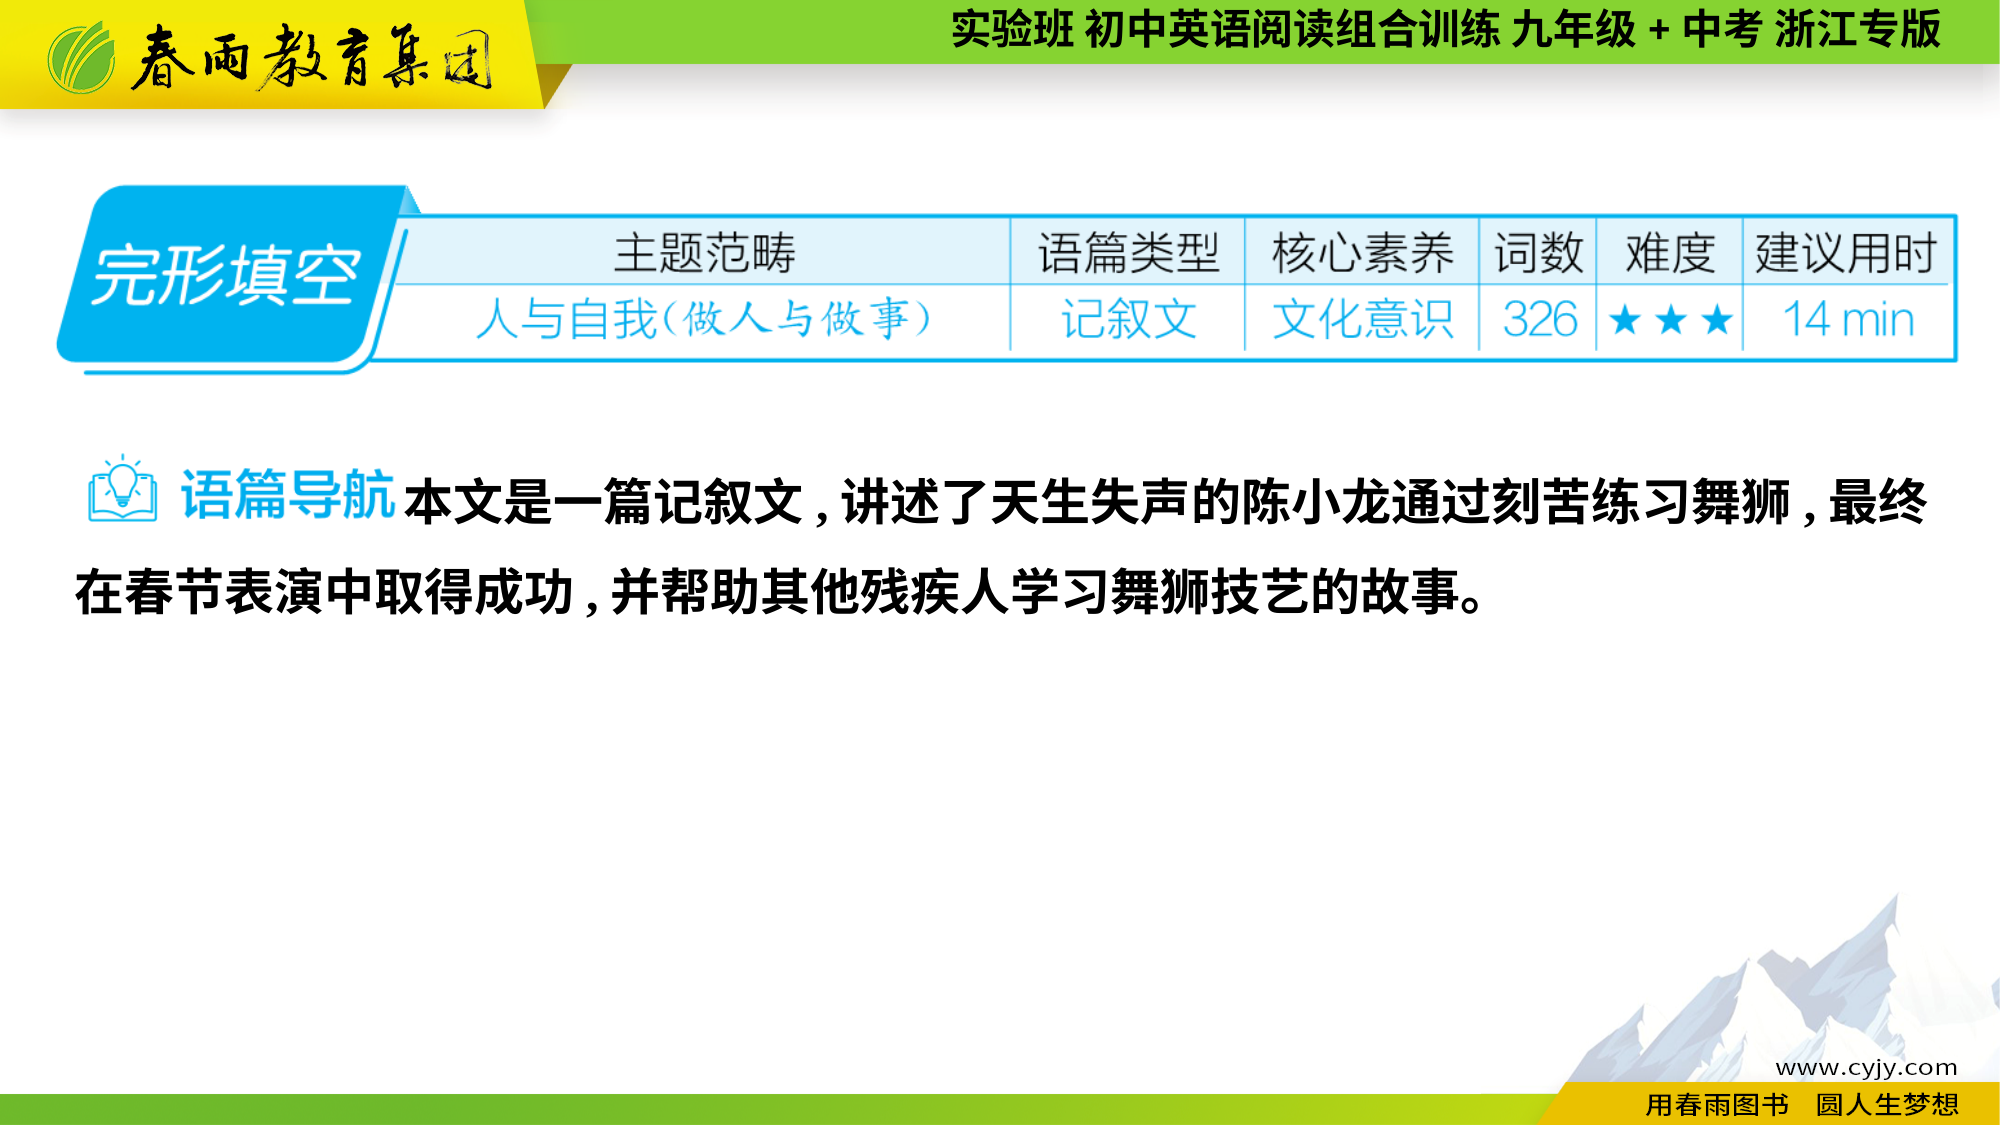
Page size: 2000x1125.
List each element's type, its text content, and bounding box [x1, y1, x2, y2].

list 本文是一篇记叙文,讲述了天生失声的陈小龙通过刻苦练习舞狮,最终在春节表演中取得成功,并帮助其他残疾人学习舞狮技艺的故事。 [59, 432, 1944, 619]
picture [0, 0, 2000, 1125]
